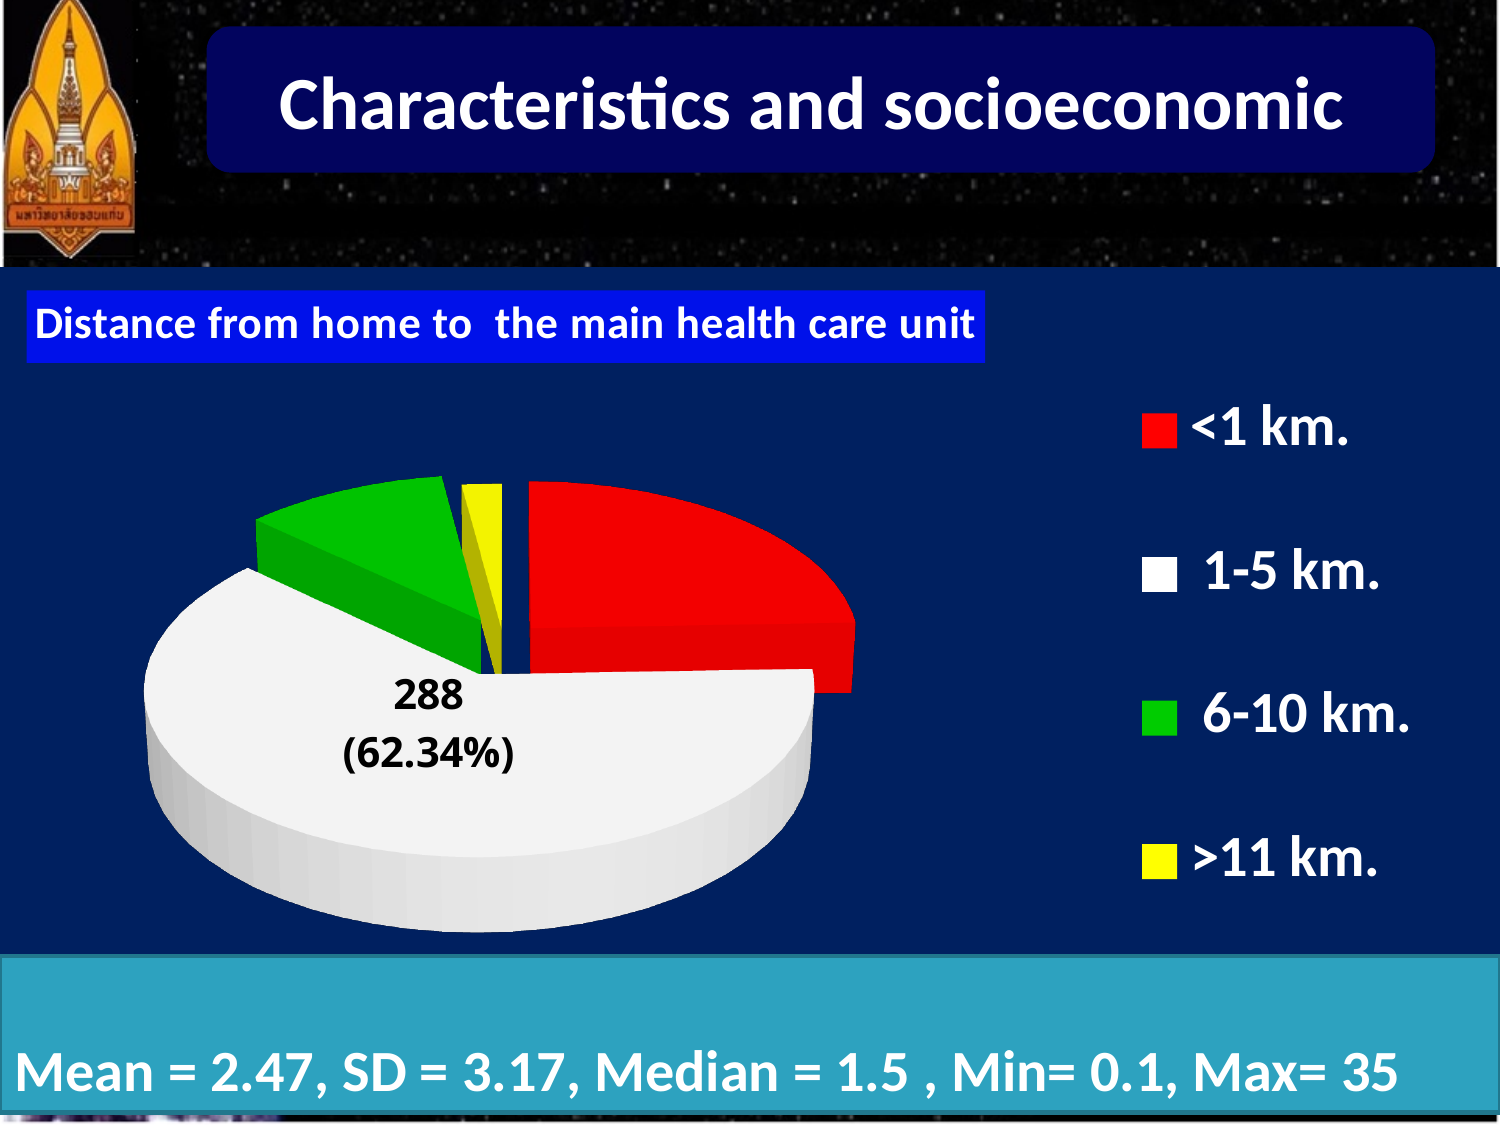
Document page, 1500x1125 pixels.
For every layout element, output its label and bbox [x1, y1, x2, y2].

picture [0, 1043, 1500, 1125]
picture [0, 0, 1500, 266]
chart [0, 266, 1500, 1036]
